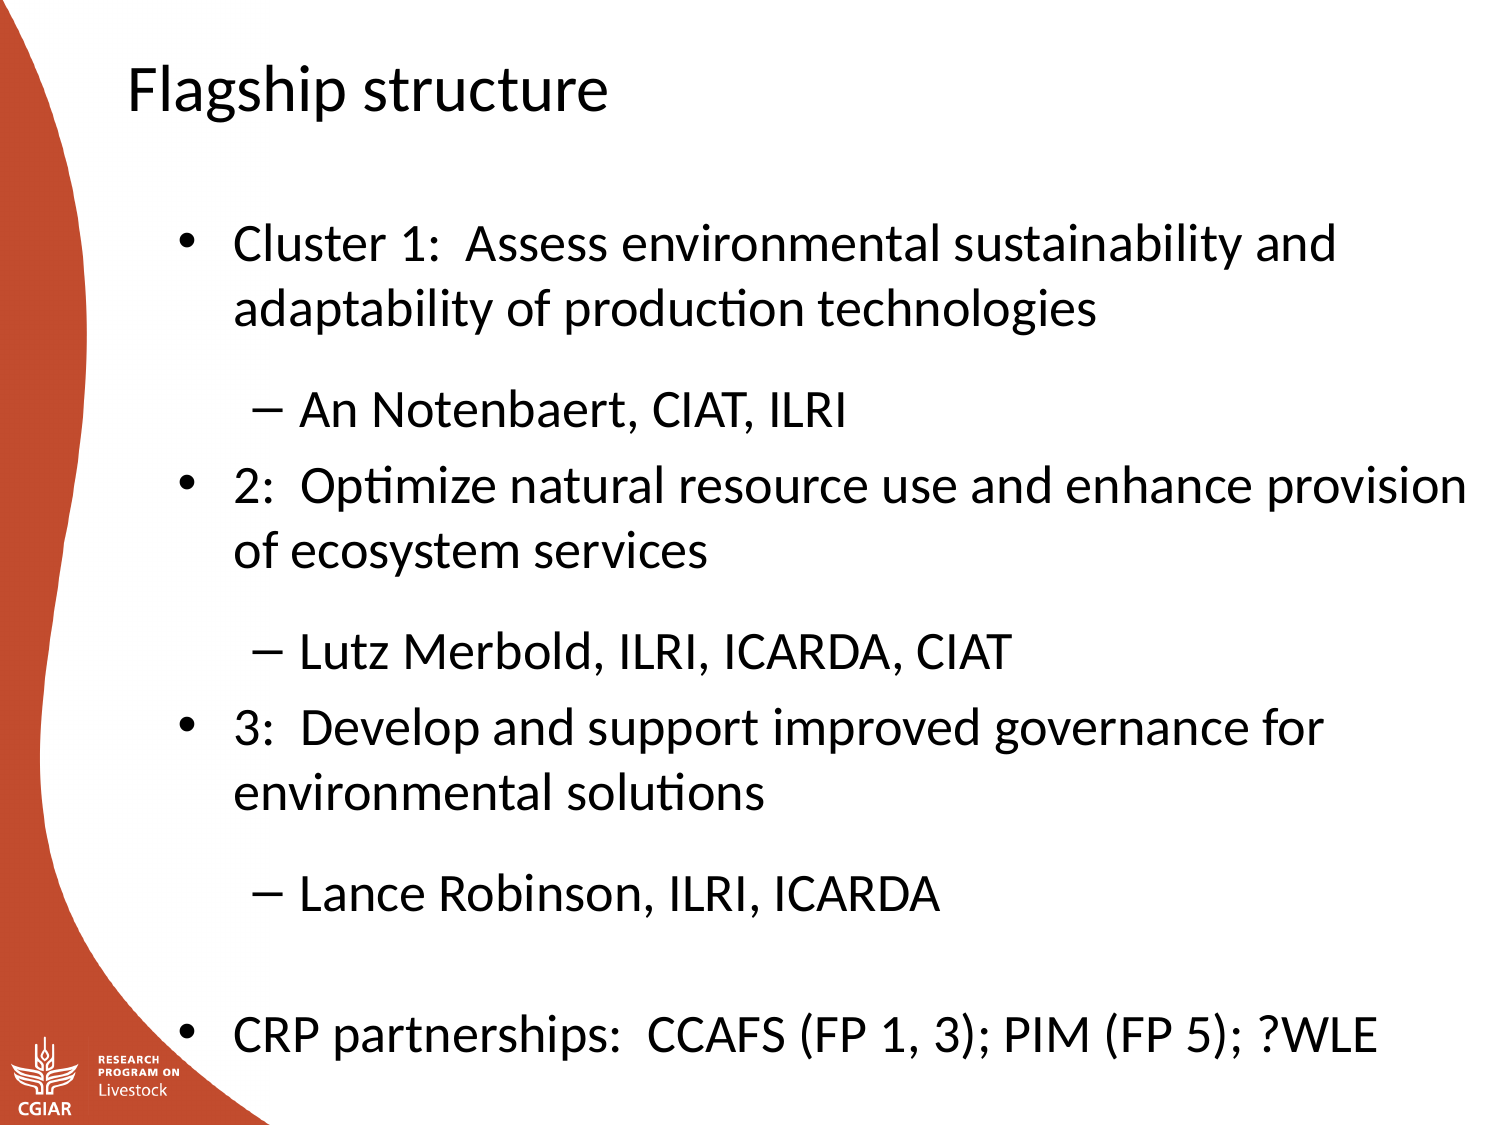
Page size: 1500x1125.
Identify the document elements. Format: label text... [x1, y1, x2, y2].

list Cluster 1: Assess environmental sustainability and adaptability of production technologies An Notenbaert, CIAT, ILRI 2: Optimize natural resource use and enhance provision of ecosystem services Lutz Merbold, ILRI, ICARDA, CIAT 3: Develop and support improved governance for environmental solutions Lance Robinson, ILRI, ICARDA CRP partnerships: CCAFS (FP 1, 3); PIM (FP 5); ?WLE [162, 200, 1500, 1075]
picture [0, 0, 270, 1125]
list Flagship structure [112, 37, 1450, 175]
